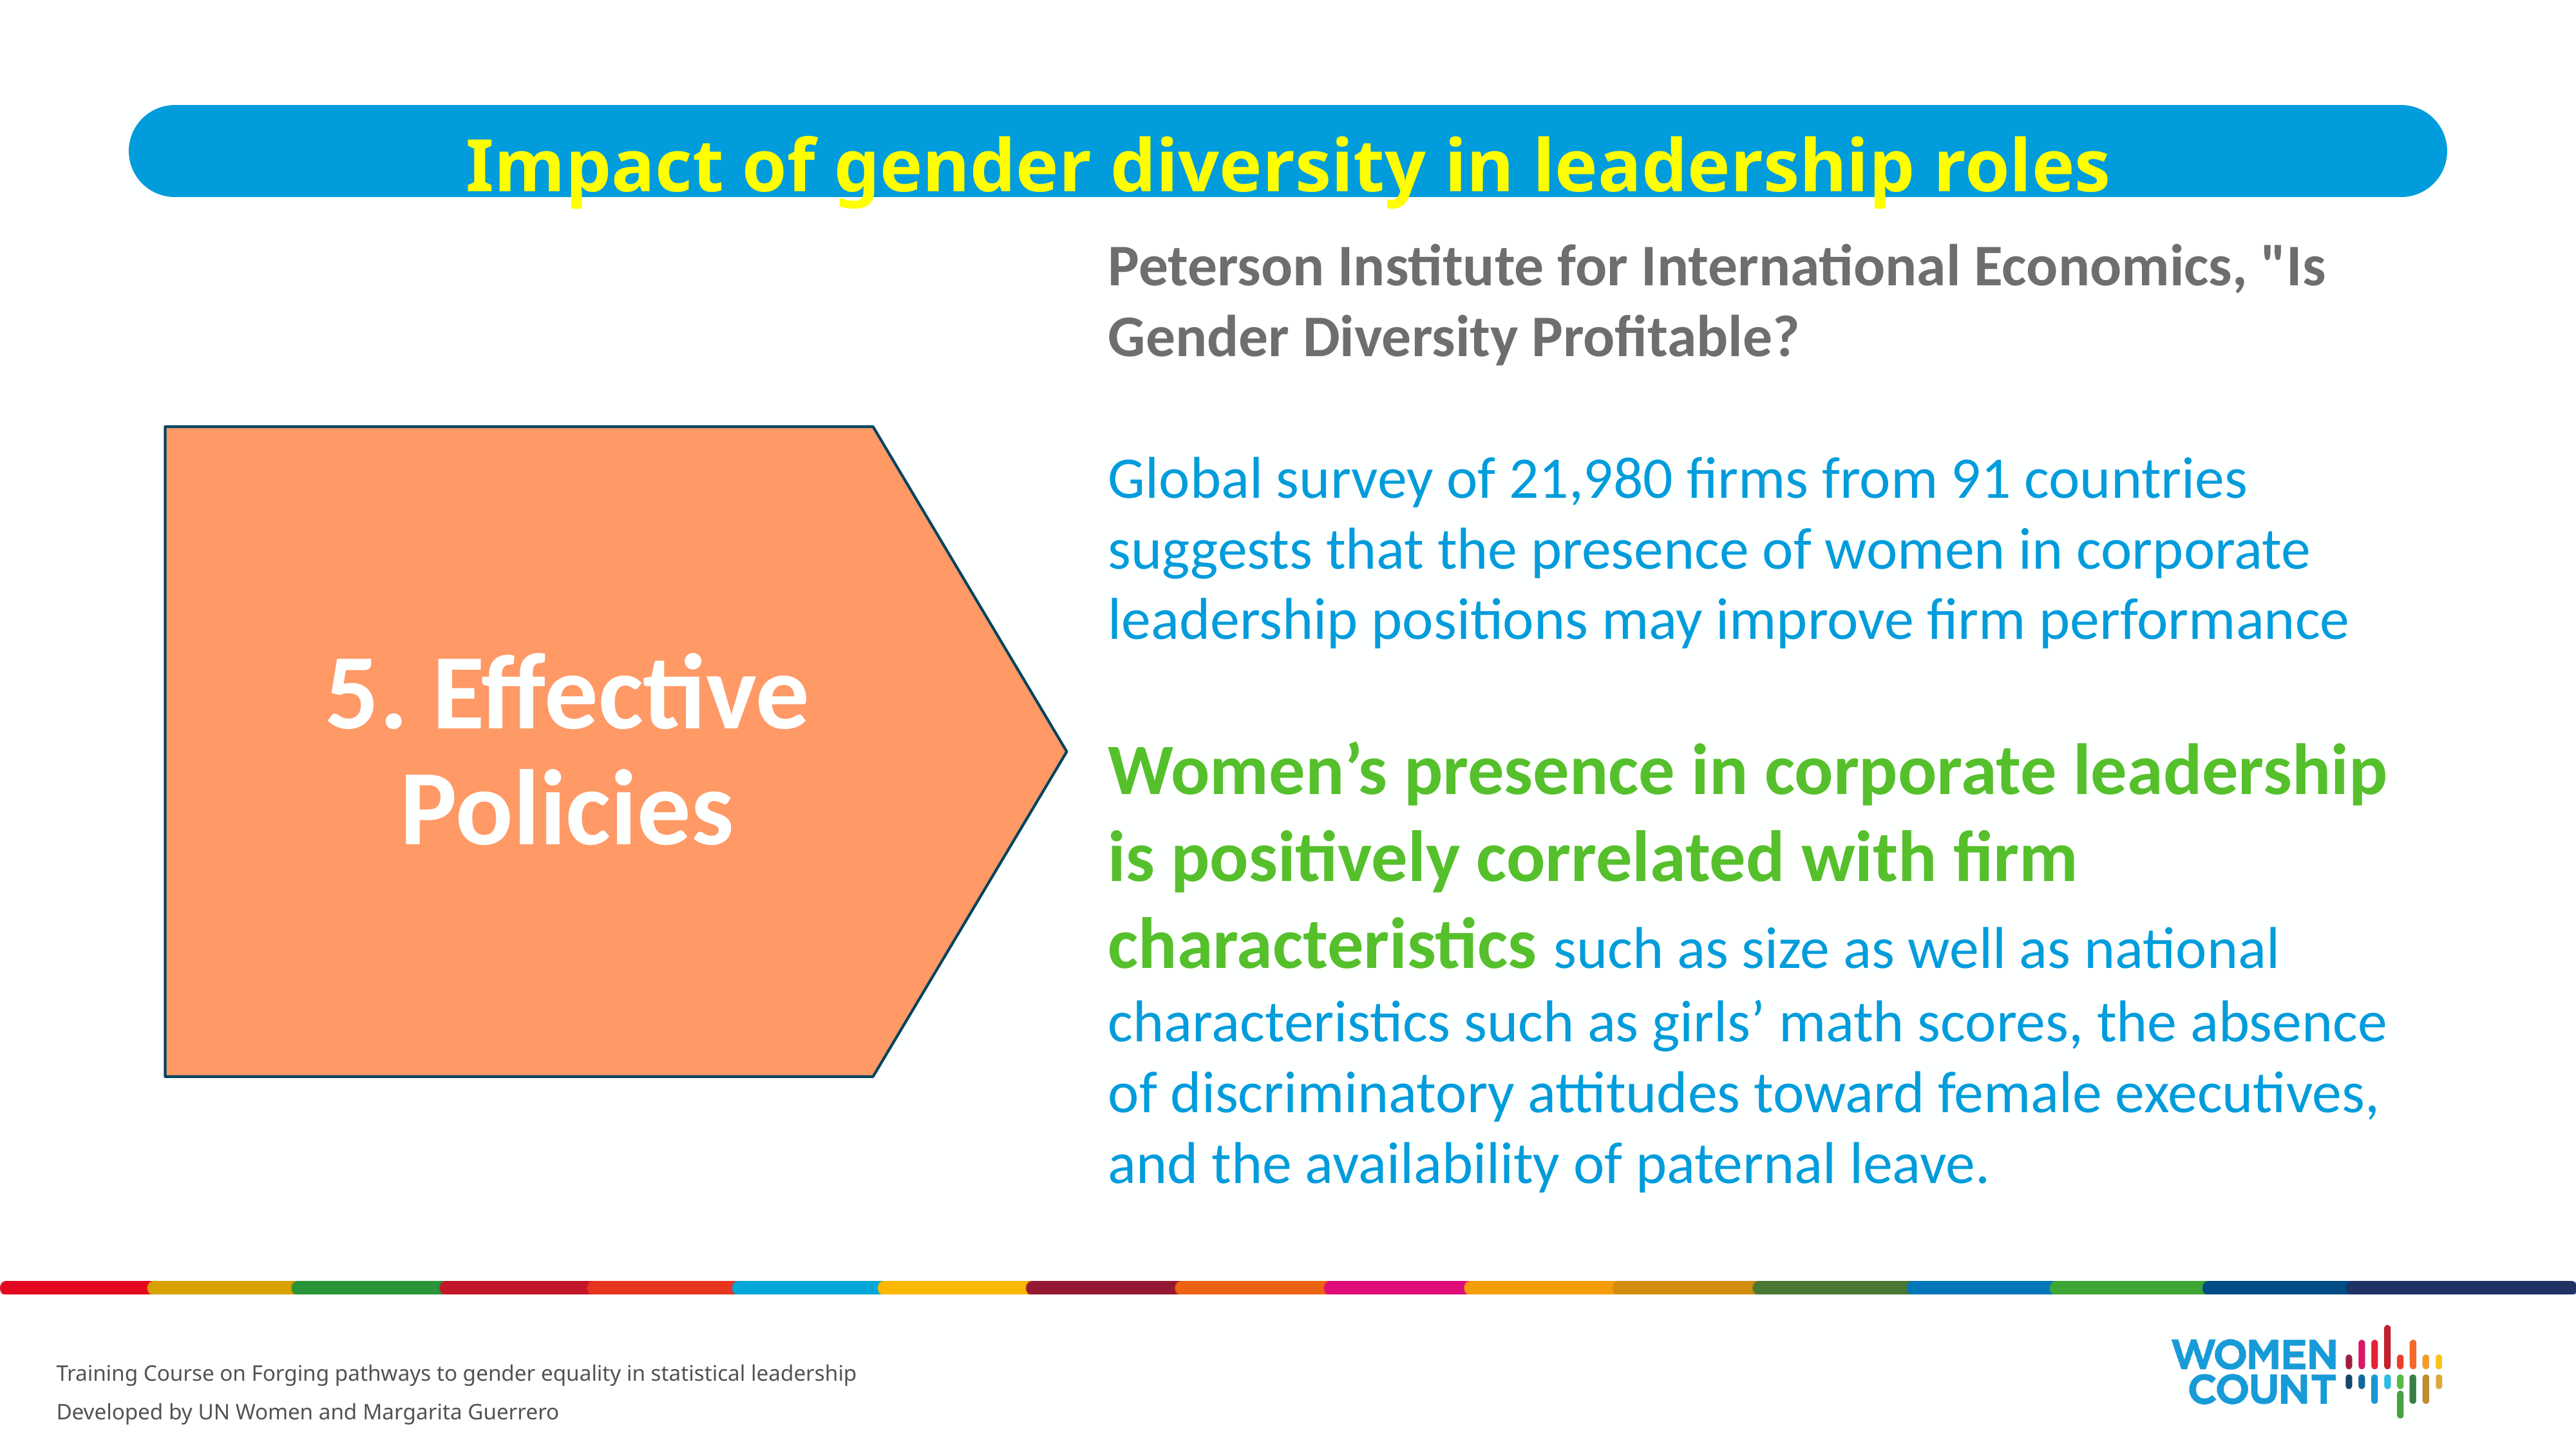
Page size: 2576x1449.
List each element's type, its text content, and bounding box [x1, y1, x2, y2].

text_box Training Course on Forging pathways to gender equality in statistical leadership Developed by UN Women and Margarita Guerrero [56, 1347, 1658, 1449]
text_box 5. Effective Policies [164, 425, 1068, 1078]
text_box Peterson Institute for International Economics, "Is Gender Diversity Profitable? Global survey of 21,980 firms from 91 countries suggests that the presence of women in corporate leadership positions may improve firm performance Women’s presence in corporate leadership is positively correlated with firm characteristics such as size as well as national characteristics such as girls’ math scores, the absence of discriminatory attitudes toward female executives, and the availability of paternal leave. [1098, 222, 2411, 1200]
list Impact of gender diversity in leadership roles [167, 119, 2411, 207]
